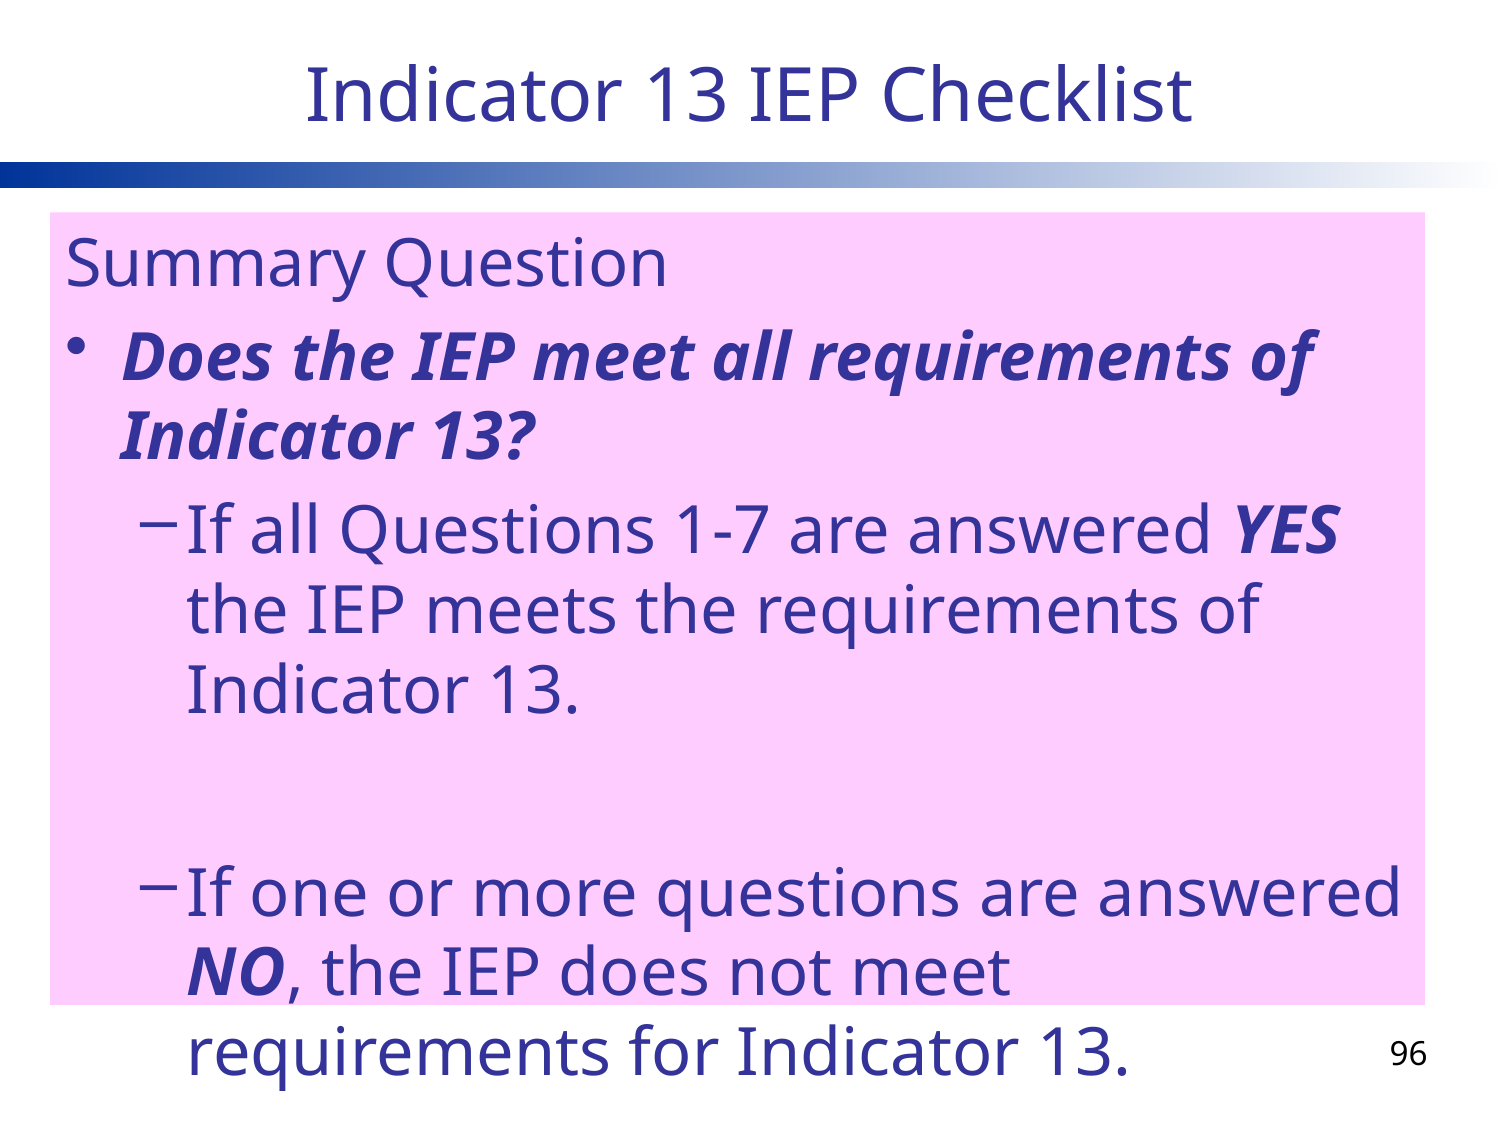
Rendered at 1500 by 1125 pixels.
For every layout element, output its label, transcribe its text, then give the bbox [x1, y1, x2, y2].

list Summary Question Does the IEP meet all requirements of Indicator 13? If all Questions 1-7 are answered YES the IEP meets the requirements of Indicator 13. If one or more questions are answered NO, the IEP does not meet requirements for Indicator 13. [50, 212, 1425, 1005]
text_box 96 [1374, 1024, 1460, 1085]
title Indicator 13 IEP Checklist [75, 45, 1425, 138]
